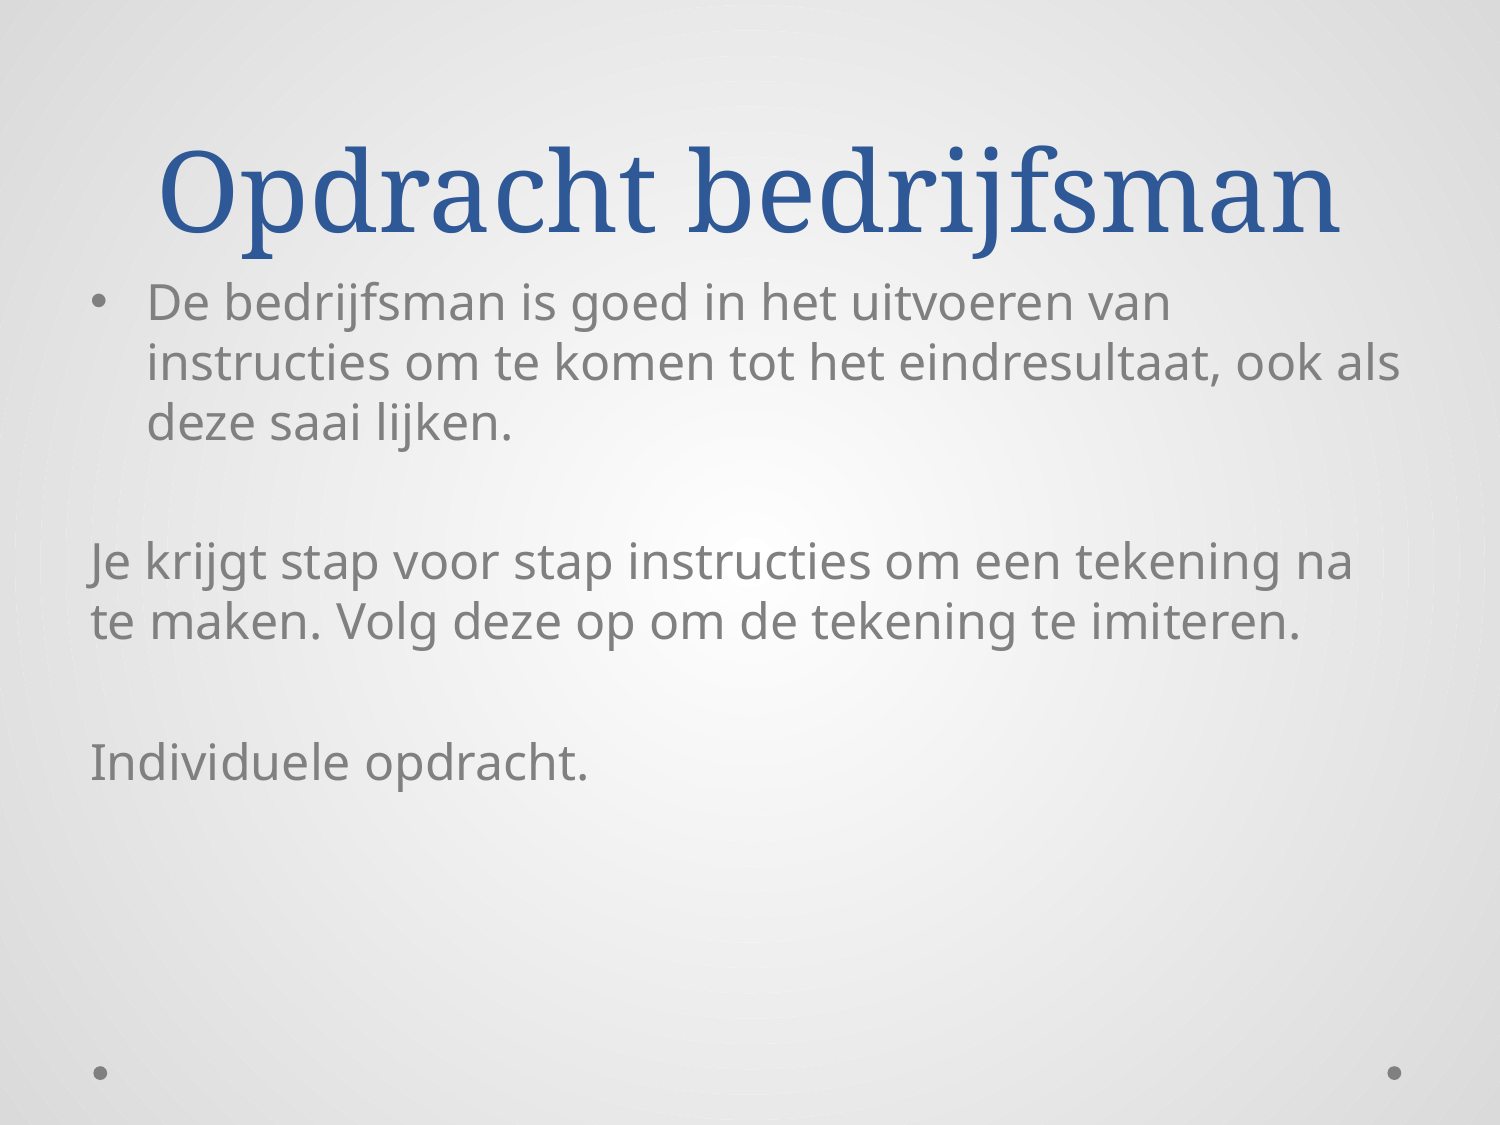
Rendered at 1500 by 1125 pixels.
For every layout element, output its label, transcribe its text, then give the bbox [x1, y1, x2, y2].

list De bedrijfsman is goed in het uitvoeren van instructies om te komen tot het eindresultaat, ook als deze saai lijken. Je krijgt stap voor stap instructies om een tekening na te maken. Volg deze op om de tekening te imiteren. Individuele opdracht. [75, 262, 1425, 1005]
title Opdracht bedrijfsman [75, 0, 1425, 262]
